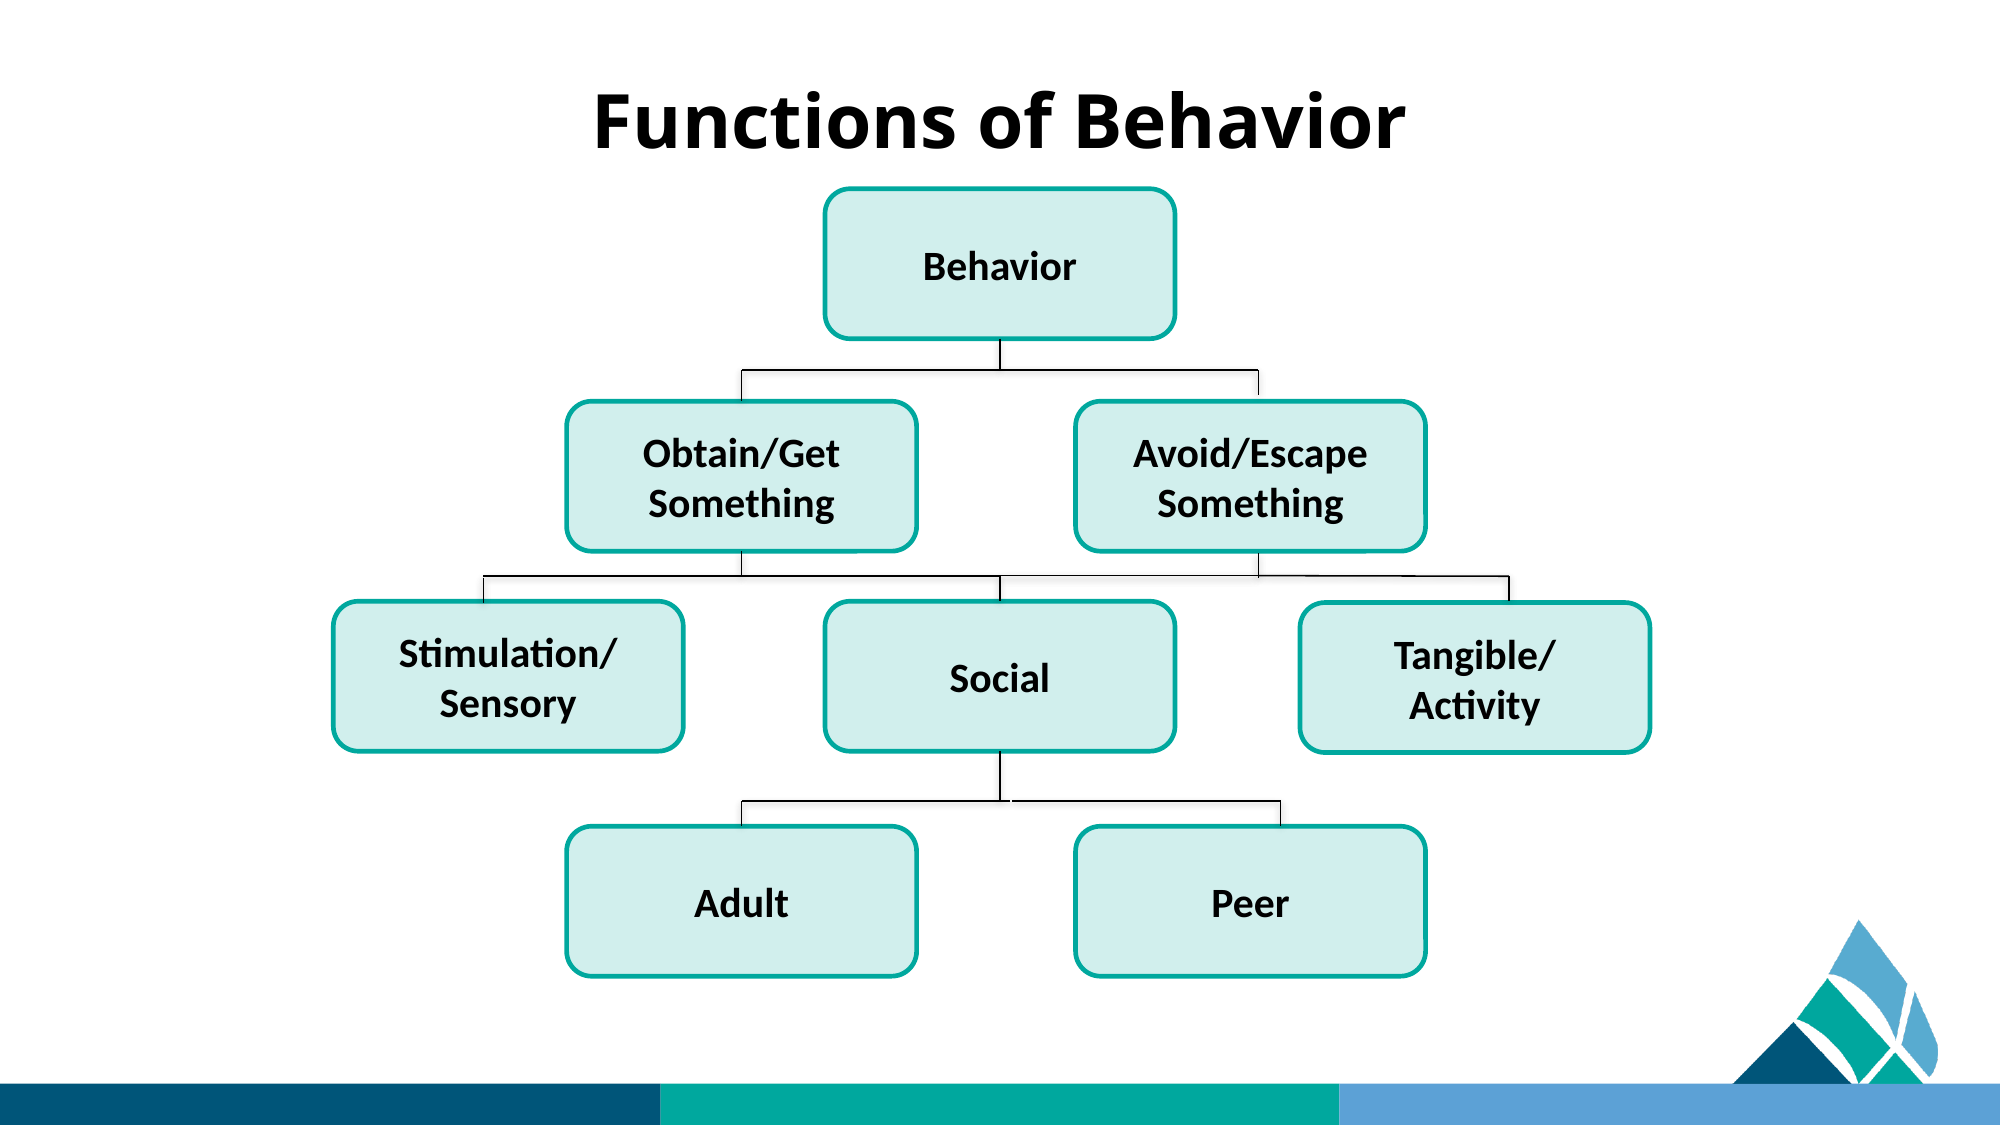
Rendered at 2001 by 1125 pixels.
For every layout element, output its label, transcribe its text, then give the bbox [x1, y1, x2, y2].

text_box Adult [566, 826, 917, 977]
text_box Behavior [825, 188, 1176, 339]
text_box Avoid/Escape Something [1075, 401, 1426, 552]
text_box Social [825, 601, 1176, 752]
text_box Stimulation/ Sensory [333, 601, 684, 752]
picture [1732, 919, 1938, 1084]
text_box Obtain/Get Something [566, 401, 917, 552]
text_box Peer [1075, 826, 1426, 977]
title Functions of Behavior [137, 59, 1863, 179]
text_box Tangible/ Activity [1299, 602, 1651, 753]
